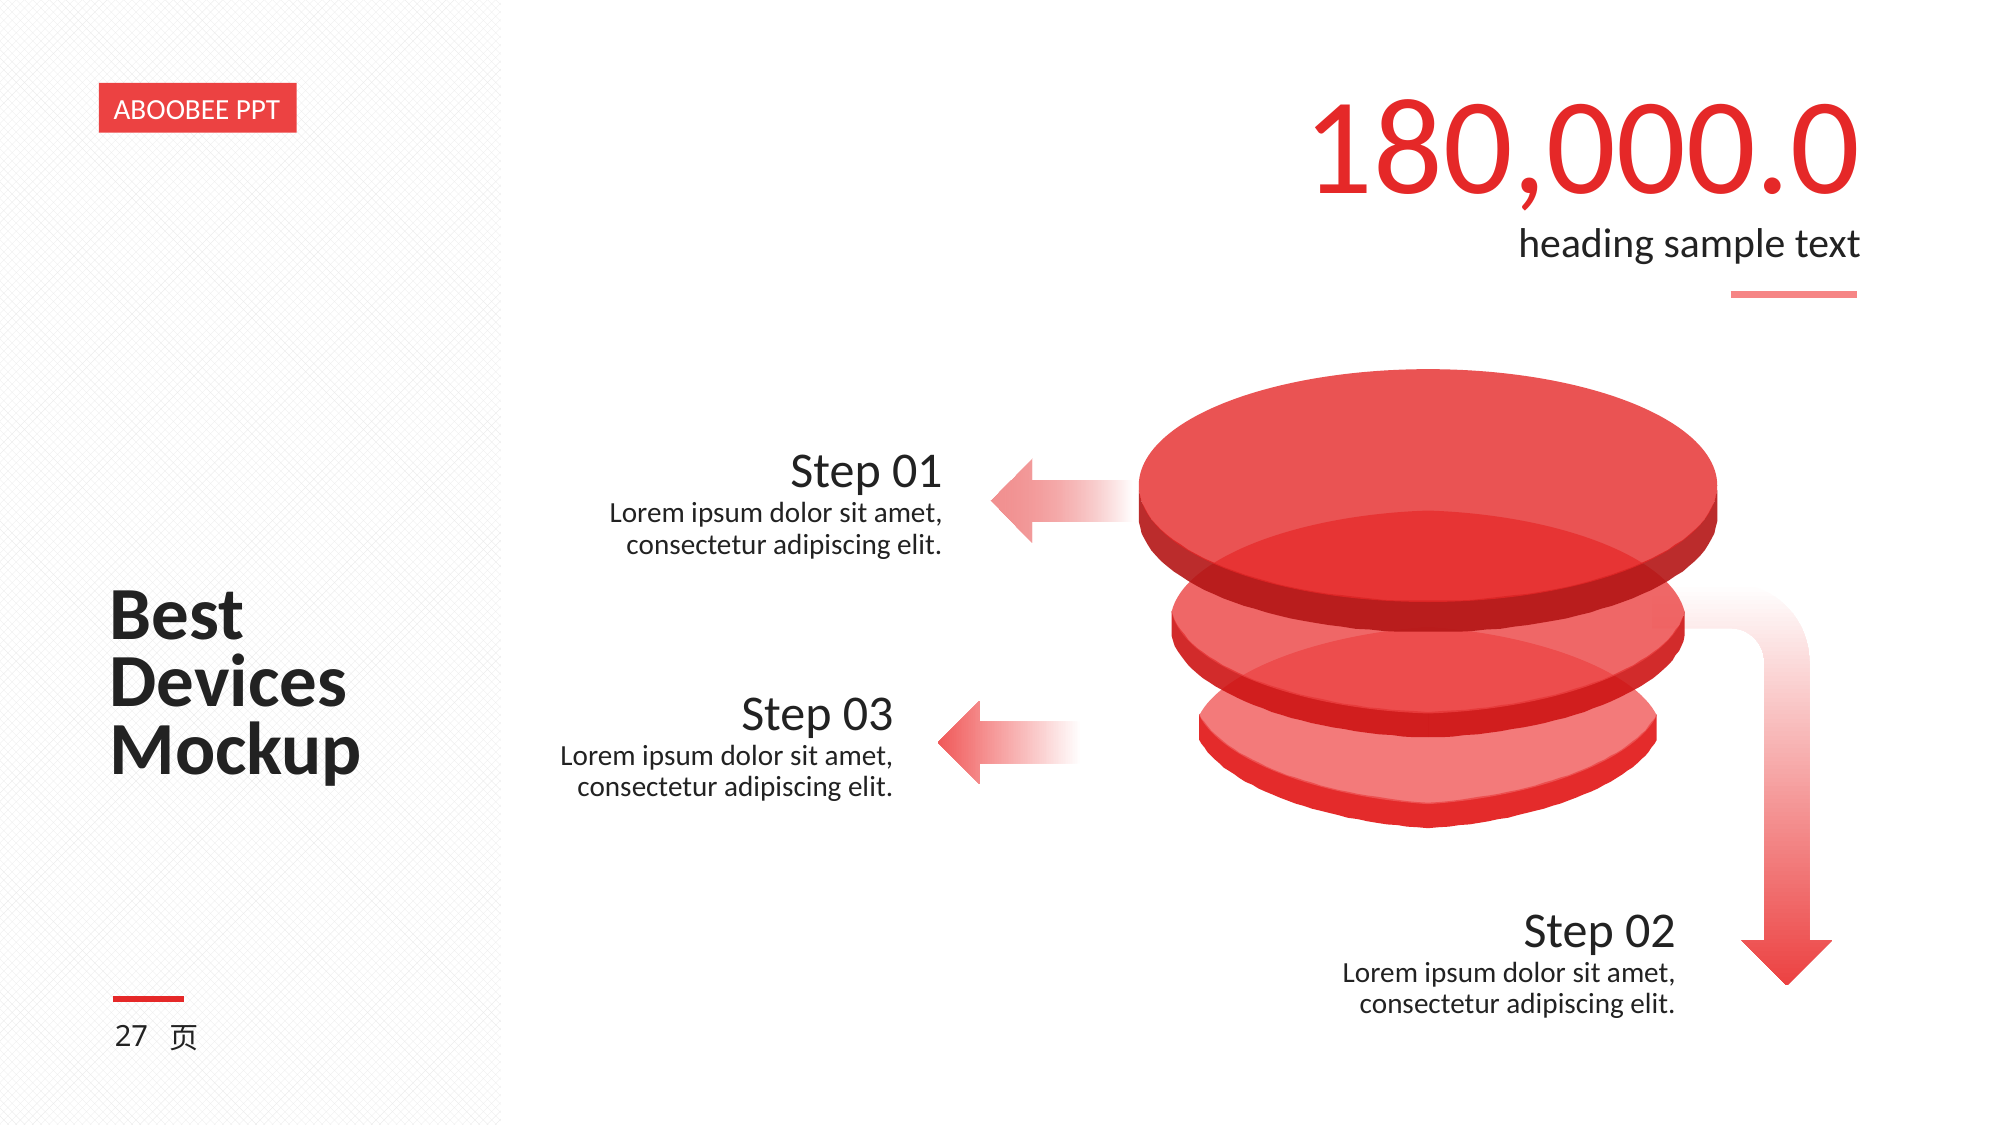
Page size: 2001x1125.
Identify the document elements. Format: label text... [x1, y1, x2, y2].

text_box [936, 698, 1083, 787]
title Best Devices Mockup [94, 578, 499, 951]
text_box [1199, 738, 1657, 829]
text_box [1718, 582, 1835, 987]
text_box Step 03 Lorem ipsum dolor sit amet, consectetur adipiscing elit. [498, 672, 909, 811]
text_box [1138, 369, 1718, 632]
text_box 180,000.0 [1100, 80, 1876, 221]
text_box Step 01 Lorem ipsum dolor sit amet, consectetur adipiscing elit. [548, 430, 958, 568]
text_box [988, 456, 1135, 545]
text_box Step 02 Lorem ipsum dolor sit amet, consectetur adipiscing elit. [1281, 889, 1691, 1028]
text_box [1171, 632, 1685, 738]
text_box ABOOBEE PPT [98, 82, 297, 133]
text_box heading sample text [1100, 221, 1876, 295]
